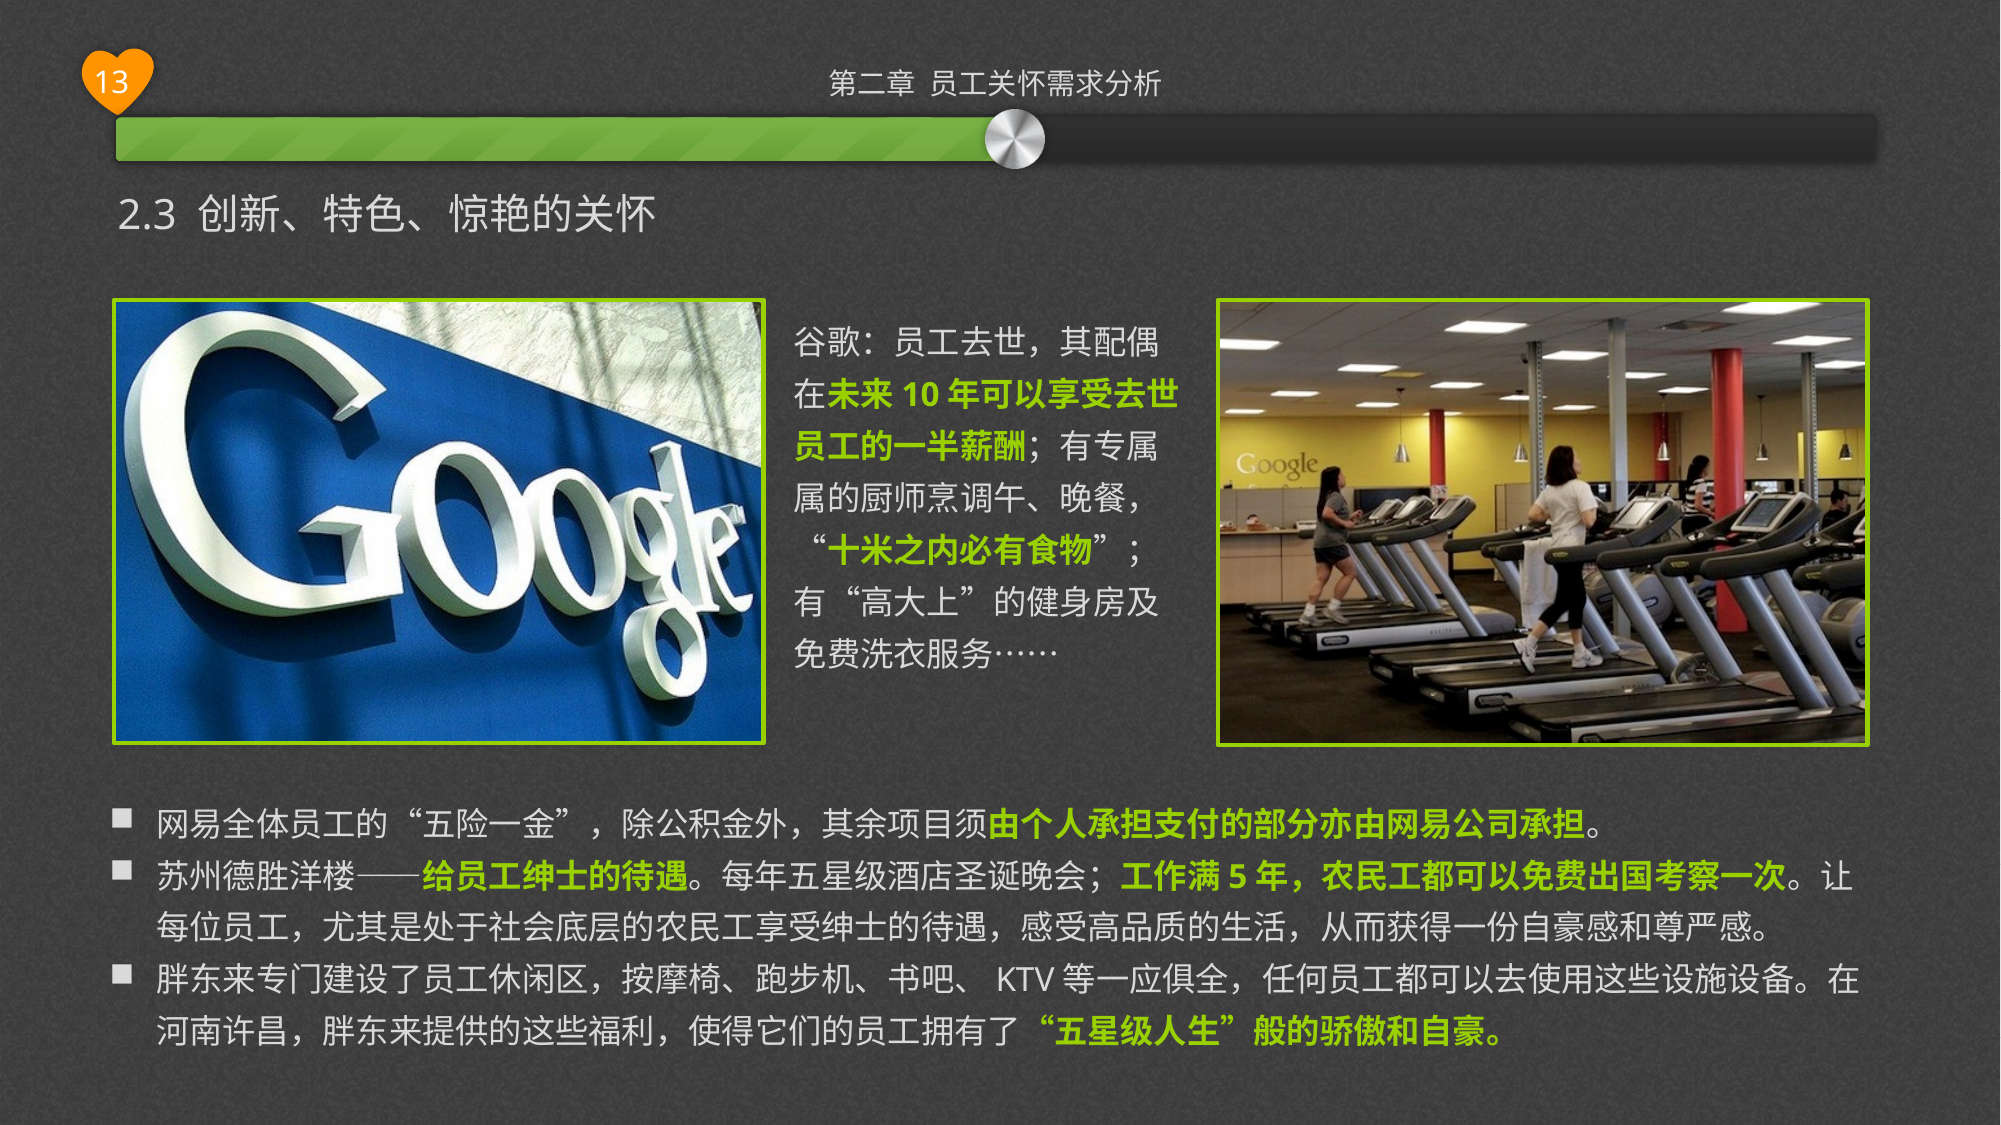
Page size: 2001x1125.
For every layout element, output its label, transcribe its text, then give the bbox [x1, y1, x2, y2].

picture [0, 0, 2001, 1125]
text_box 谷歌：员工去世，其配偶在未来10年可以享受去世员工的一半薪酬；有专属属的厨师烹调午、晚餐， “十米之内必有食物”；有“高大上”的健身房及免费洗衣服务…… [779, 302, 1205, 680]
text_box 2.3 创新、特色、惊艳的关怀 [102, 180, 950, 246]
text_box 网易全体员工的“五险一金”，除公积金外，其余项目须由个人承担支付的部分亦由网易公司承担。 苏州德胜洋楼——给员工绅士的待遇。每年五星级酒店圣诞晚会；工作满5年，农民工都可以免费出国考察一次。让每位员工，尤其是处于社会底层的农民工享受绅士的待遇，感受高品质的生活，从而获得一份自豪感和尊严感。 胖东来专门建设了员工休闲区，按摩椅、跑步机、书吧、KTV等一应俱全，任何员工都可以去使用这些设施设备。在河南许昌，胖东来提供的这些福利，使得它们的员工拥有了“五星级人生”般的骄傲和自豪。 [94, 783, 1892, 1058]
